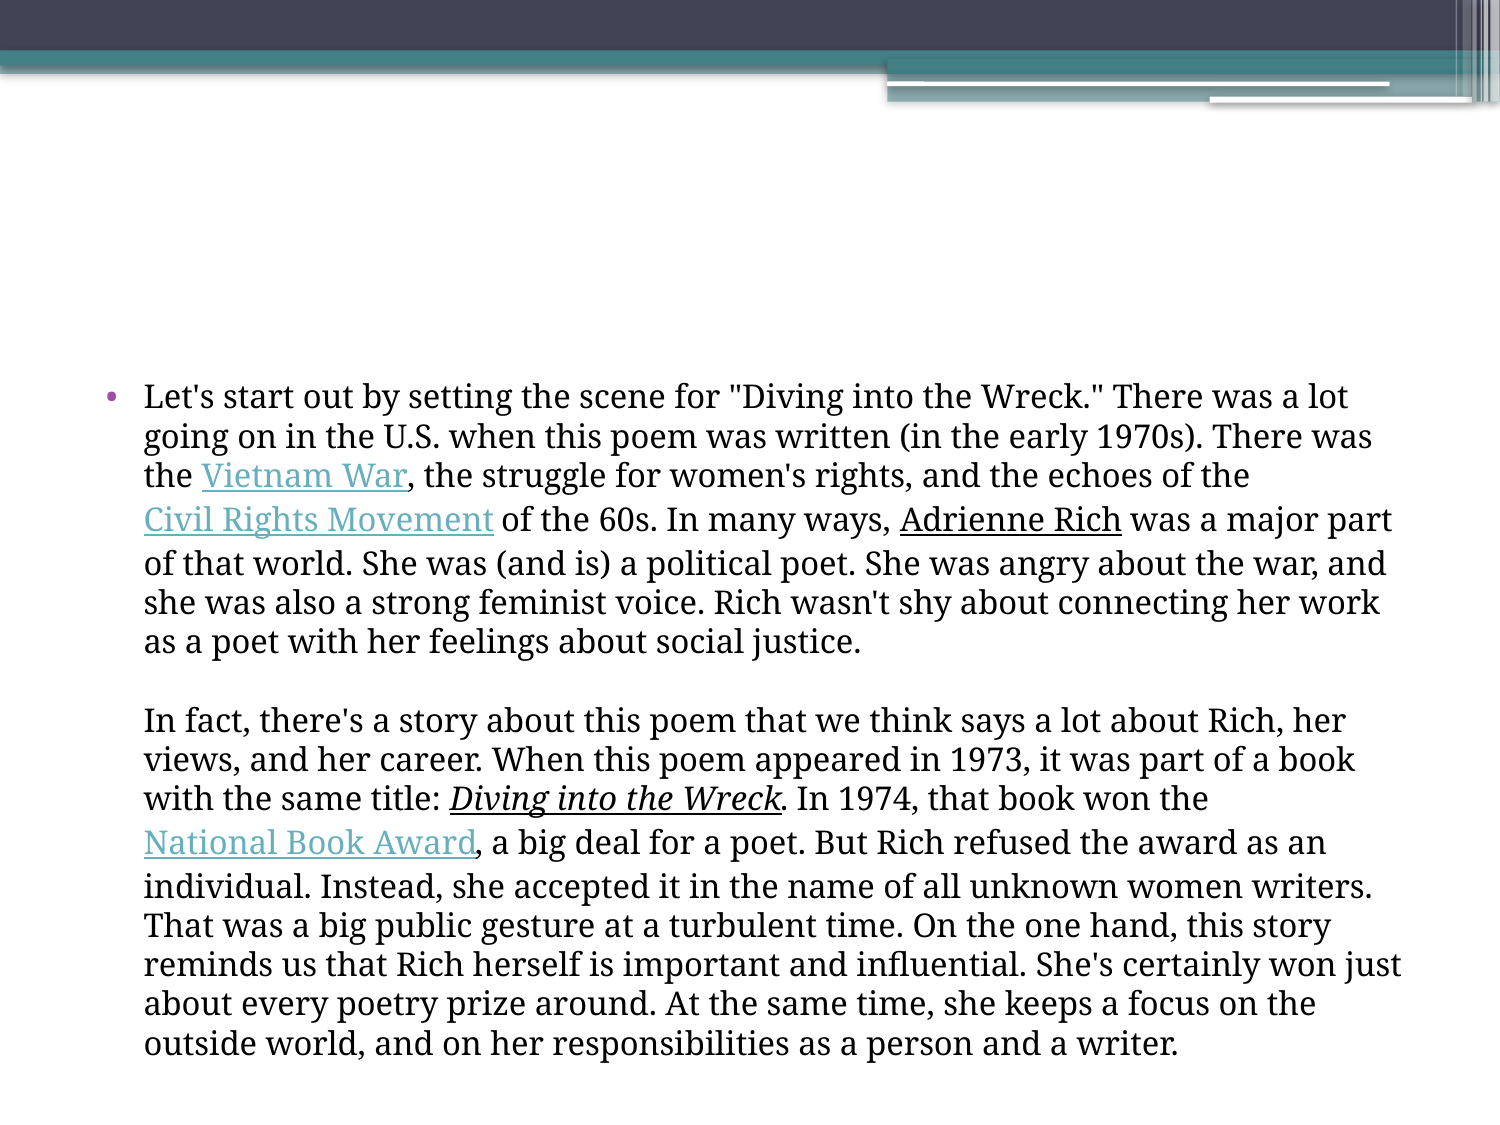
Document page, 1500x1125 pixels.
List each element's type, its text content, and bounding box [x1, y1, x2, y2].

list Let's start out by setting the scene for "Diving into the Wreck." There was a lot going on in the U.S. when this poem was written (in the early 1970s). There was the Vietnam War, the struggle for women's rights, and the echoes of the Civil Rights Movement of the 60s. In many ways, Adrienne Rich was a major part of that world. She was (and is) a political poet. She was angry about the war, and she was also a strong feminist voice. Rich wasn't shy about connecting her work as a poet with her feelings about social justice. In fact, there's a story about this poem that we think says a lot about Rich, her views, and her career. When this poem appeared in 1973, it was part of a book with the same title: Diving into the Wreck. In 1974, that book won the National Book Award, a big deal for a poet. But Rich refused the award as an individual. Instead, she accepted it in the name of all unknown women writers. That was a big public gesture at a turbulent time. On the one hand, this story reminds us that Rich herself is important and influential. She's certainly won just about every poetry prize around. At the same time, she keeps a focus on the outside world, and on her responsibilities as a person and a writer. [75, 368, 1425, 1079]
